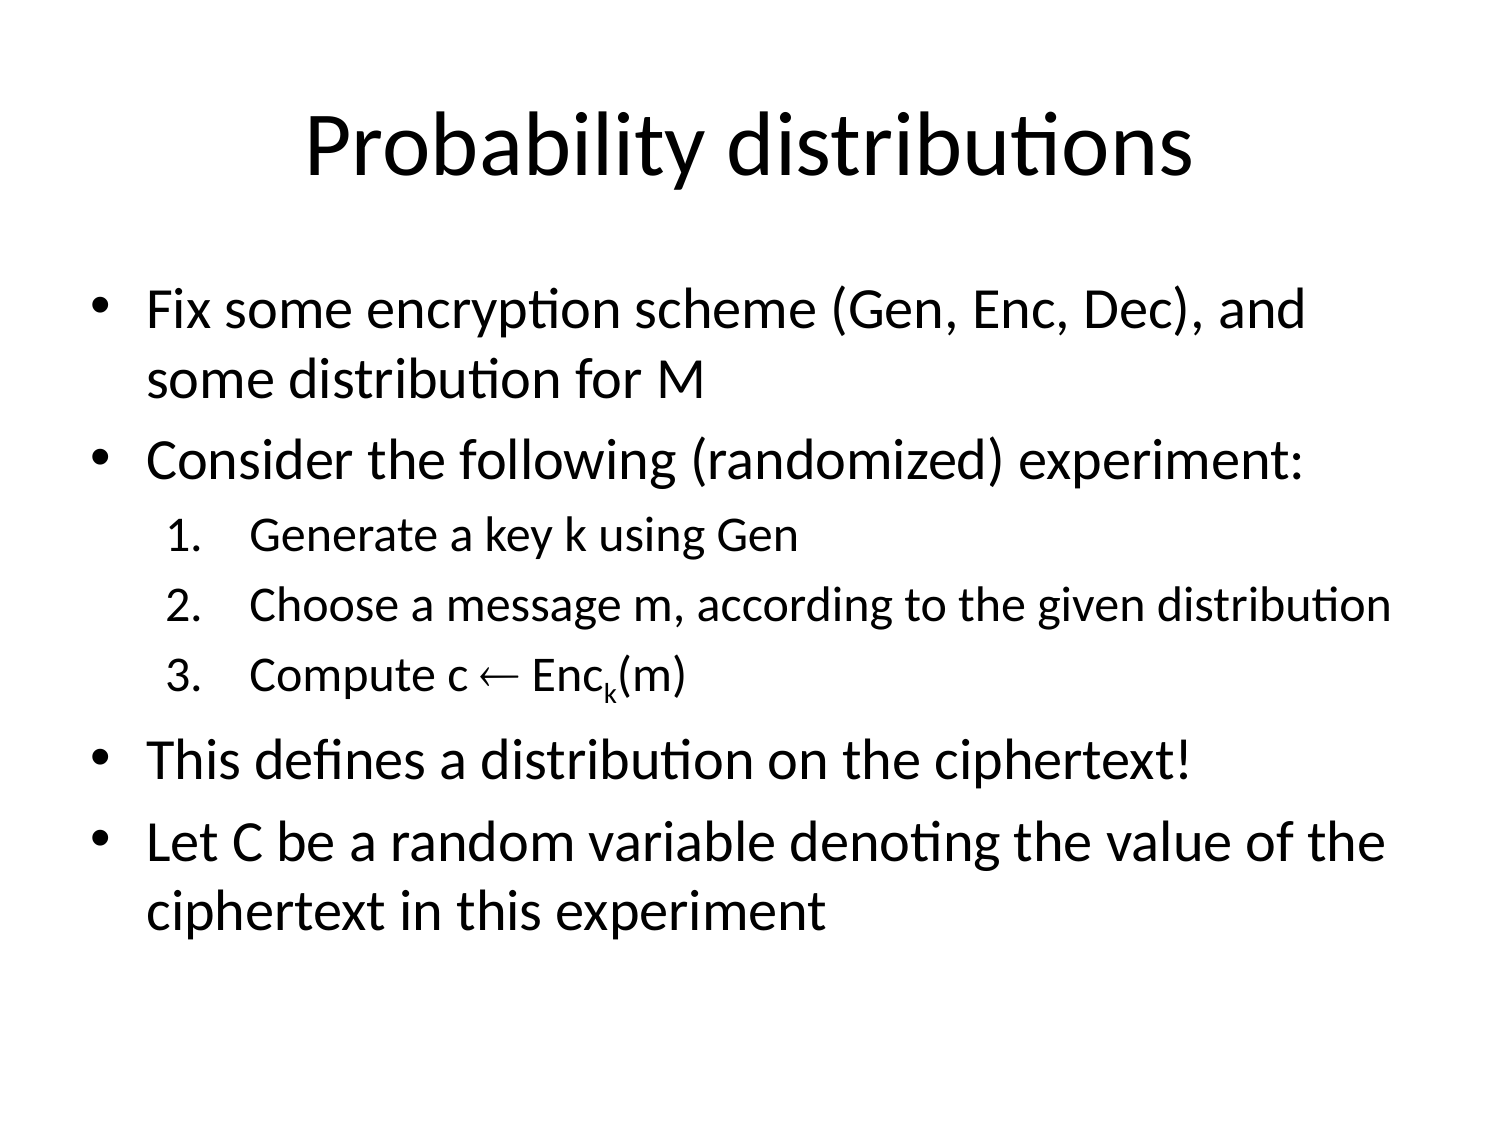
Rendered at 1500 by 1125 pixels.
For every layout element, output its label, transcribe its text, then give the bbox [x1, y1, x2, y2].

list Fix some encryption scheme (Gen, Enc, Dec), and some distribution for M Consider the following (randomized) experiment: Generate a key k using Gen Choose a message m, according to the given distribution Compute c  Enck(m) This defines a distribution on the ciphertext! Let C be a random variable denoting the value of the ciphertext in this experiment [75, 262, 1425, 1005]
title Probability distributions [75, 45, 1425, 233]
